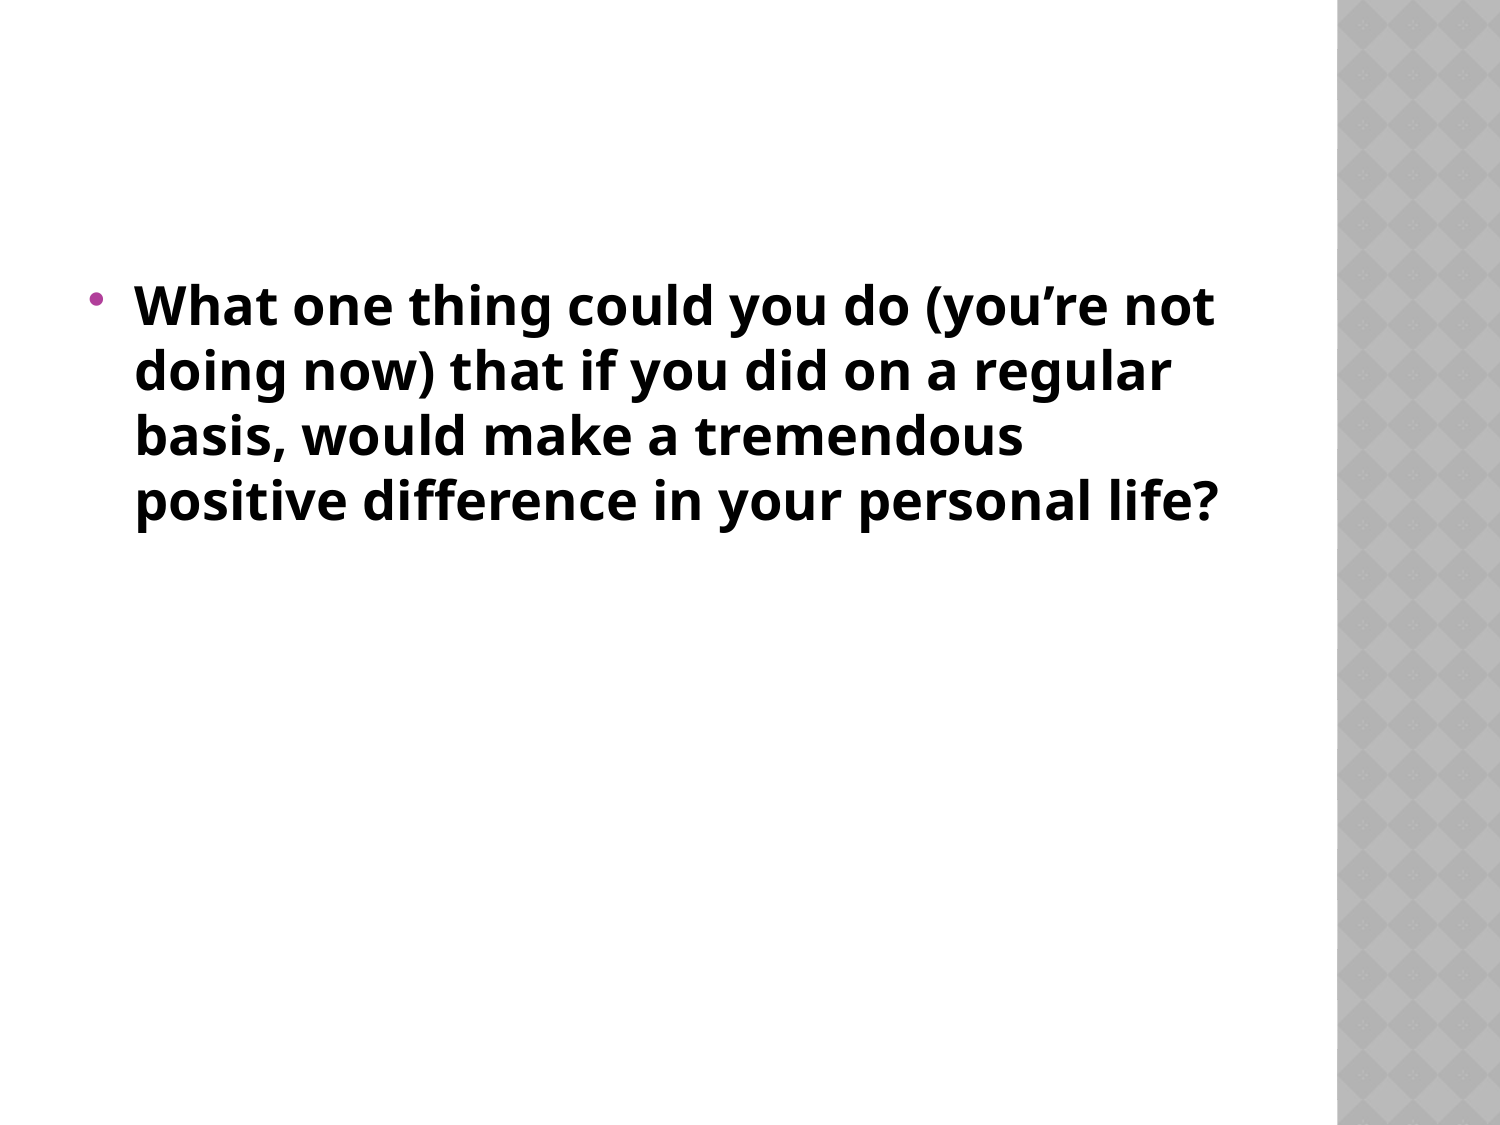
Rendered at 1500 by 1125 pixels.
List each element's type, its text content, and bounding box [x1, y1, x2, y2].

list What one thing could you do (you’re not doing now) that if you did on a regular basis, would make a tremendous positive difference in your personal life? [75, 264, 1263, 1059]
